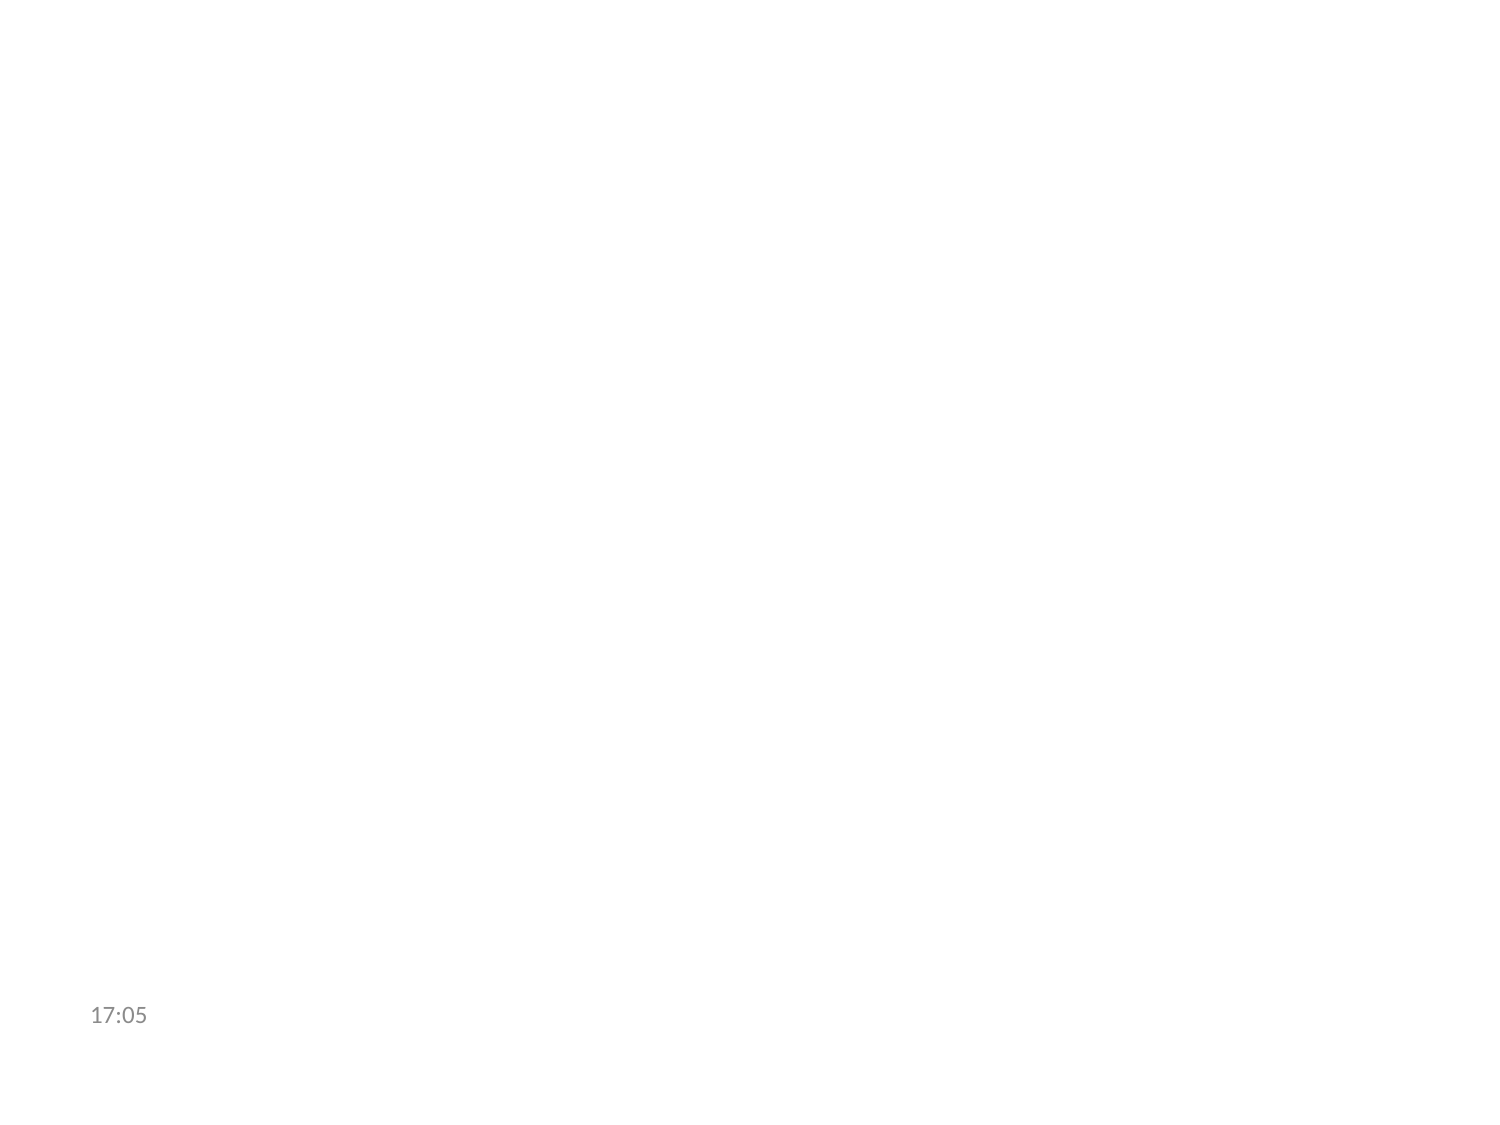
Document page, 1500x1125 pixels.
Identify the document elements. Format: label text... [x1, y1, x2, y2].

text_box 15:35 [75, 983, 425, 1044]
